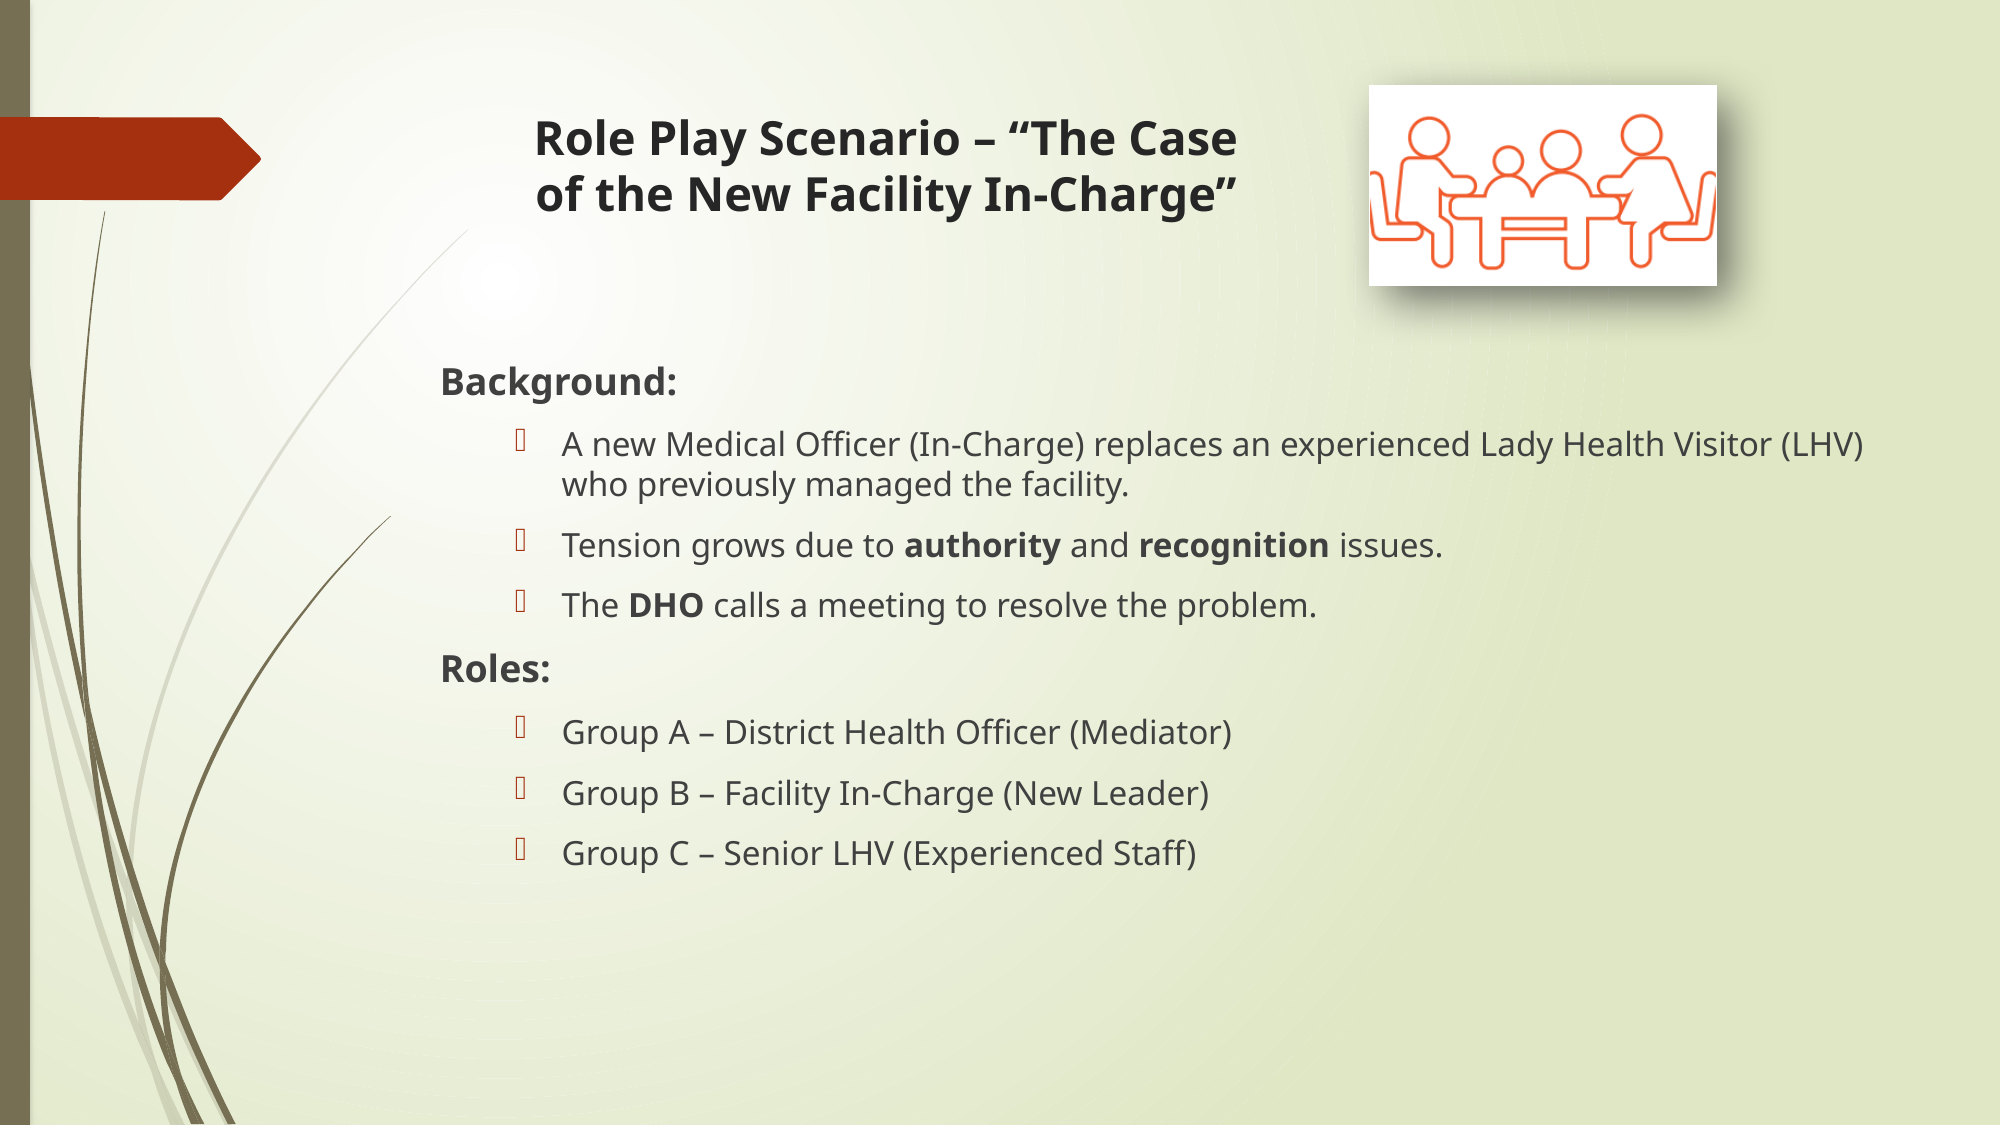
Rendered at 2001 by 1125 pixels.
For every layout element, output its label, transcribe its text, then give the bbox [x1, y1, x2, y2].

list Background: A new Medical Officer (In-Charge) replaces an experienced Lady Health Visitor (LHV) who previously managed the facility. Tension grows due to authority and recognition issues. The DHO calls a meeting to resolve the problem. Roles: Group A – District Health Officer (Mediator) Group B – Facility In-Charge (New Leader) Group C – Senior LHV (Experienced Staff) [424, 350, 1888, 970]
title Role Play Scenario – “The Case of the New Facility In-Charge” [515, 100, 1257, 318]
picture [1369, 85, 1717, 286]
